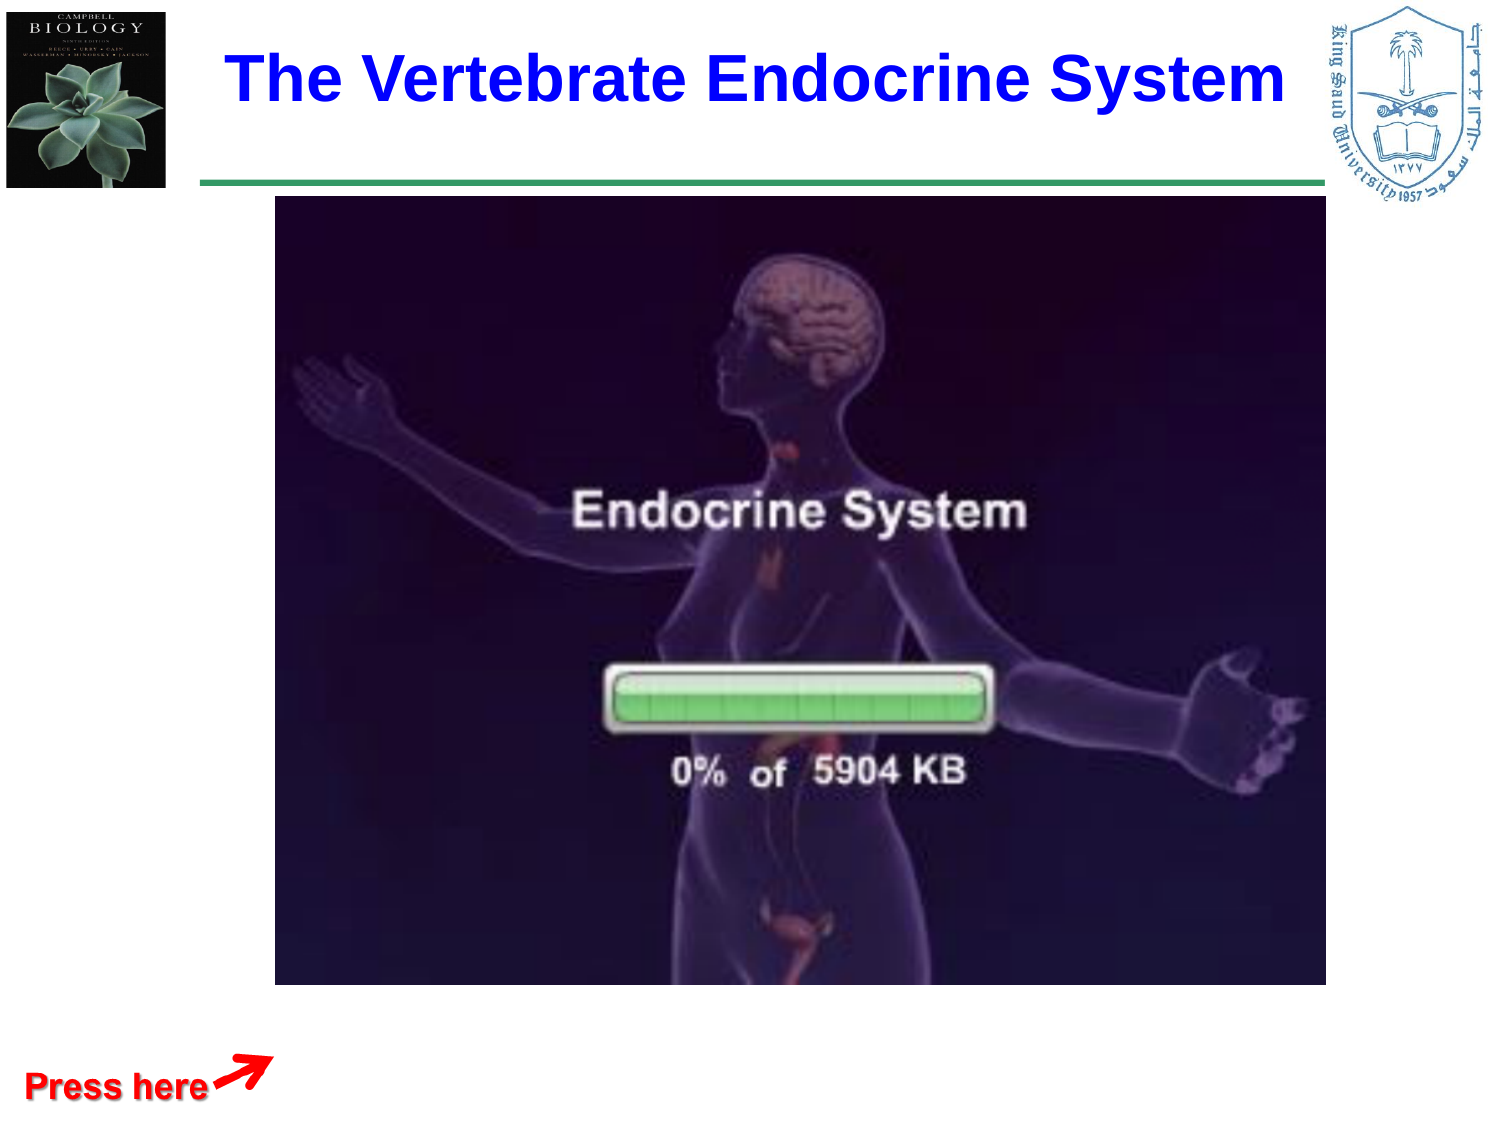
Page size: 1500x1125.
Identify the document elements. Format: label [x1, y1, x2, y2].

picture [275, 196, 1326, 985]
text_box [5, 0, 1488, 209]
picture [0, 1017, 313, 1125]
